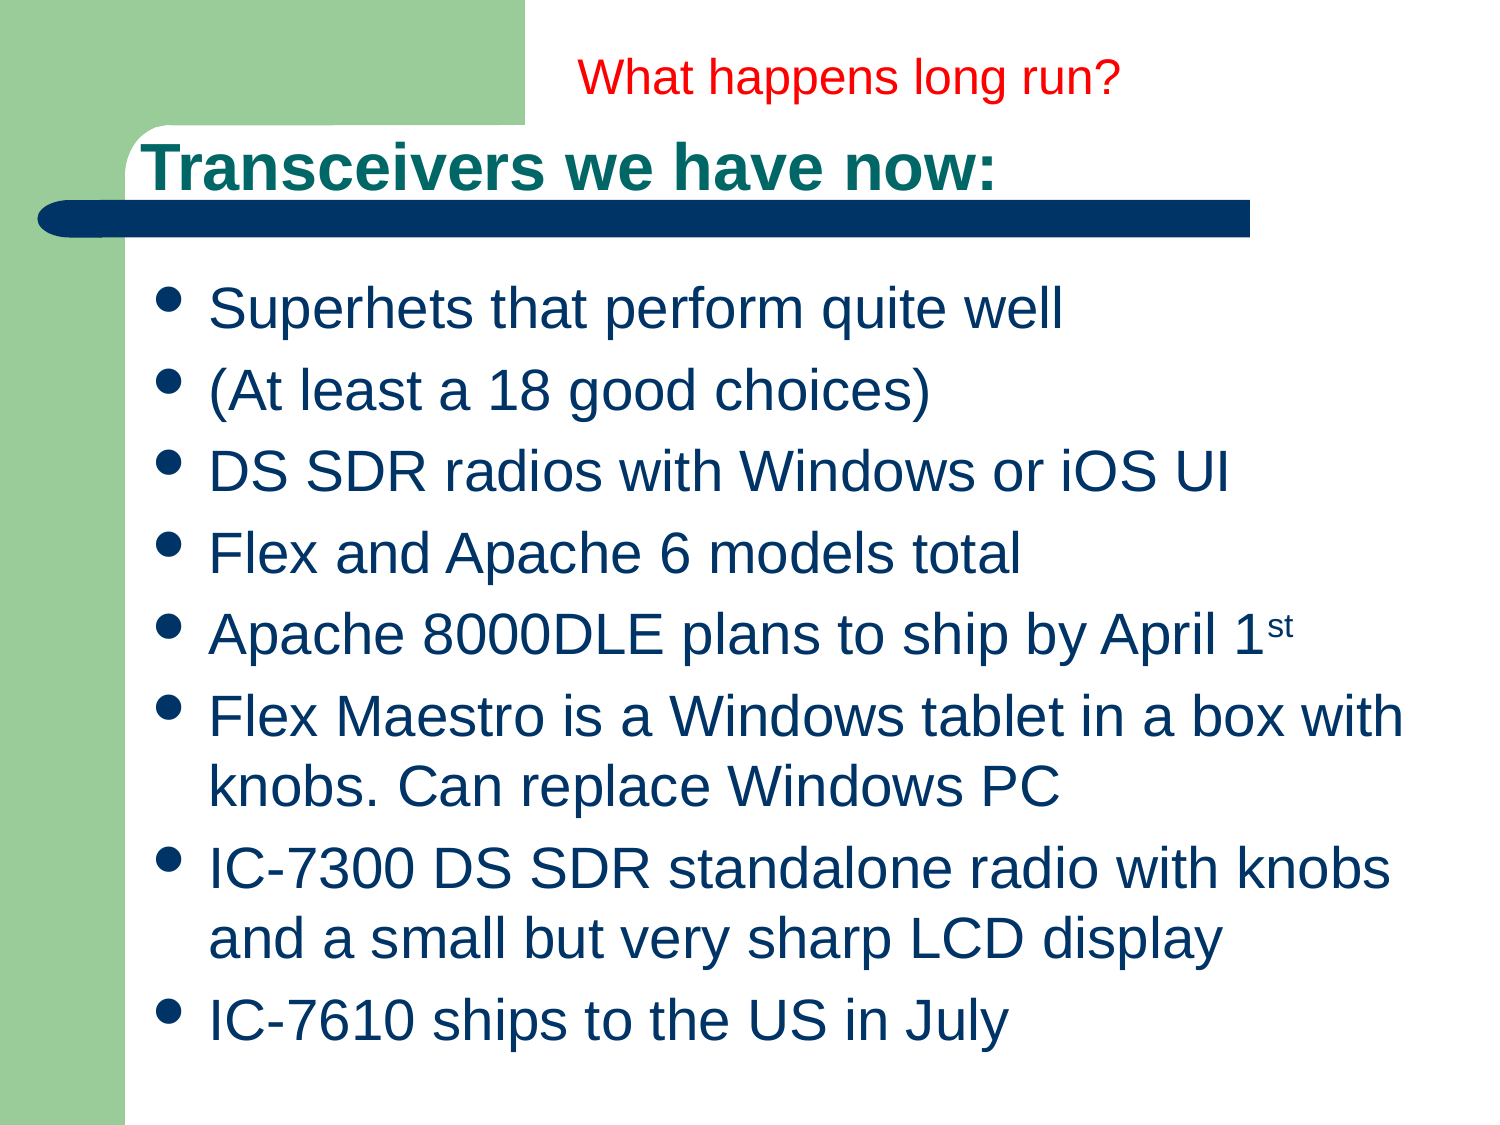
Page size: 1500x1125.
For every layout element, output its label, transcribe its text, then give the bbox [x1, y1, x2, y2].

text_box What happens long run? [562, 37, 1425, 113]
title Transceivers we have now: [124, 124, 1388, 213]
list Superhets that perform quite well (At least a 18 good choices) DS SDR radios with Windows or iOS UI Flex and Apache 6 models total Apache 8000DLE plans to ship by April 1st Flex Maestro is a Windows tablet in a box with knobs. Can replace Windows PC IC-7300 DS SDR standalone radio with knobs and a small but very sharp LCD display IC-7610 ships to the US in July [137, 262, 1438, 1076]
